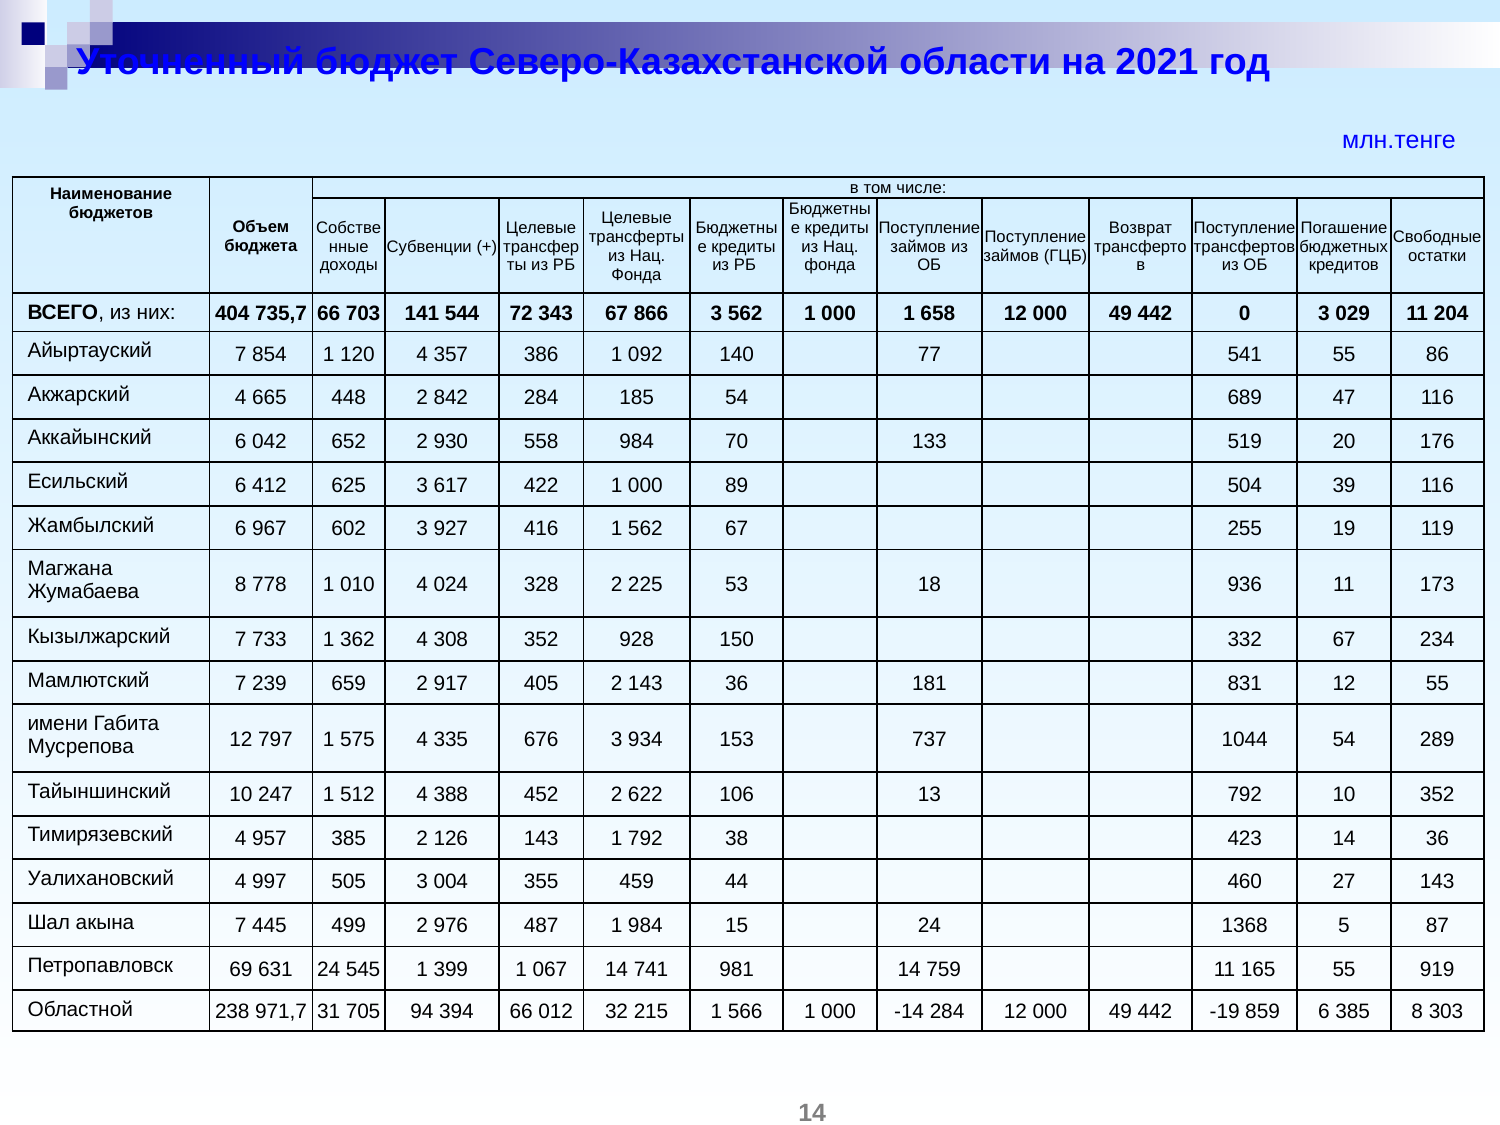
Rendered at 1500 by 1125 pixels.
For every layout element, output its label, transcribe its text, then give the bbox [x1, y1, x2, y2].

table_cell 150 [691, 618, 782, 660]
table_cell [1090, 773, 1191, 815]
table_cell 981 [691, 947, 782, 989]
table_cell Тайыншинский [13, 773, 209, 815]
table_cell 20 [1298, 420, 1390, 461]
table_cell 385 [313, 817, 384, 858]
table_cell [784, 618, 876, 660]
table_cell 452 [500, 773, 583, 815]
table_cell [983, 947, 1088, 989]
table_cell [784, 420, 876, 461]
table_cell 55 [1298, 947, 1390, 989]
text_box млн.тенге [1274, 123, 1500, 154]
table_cell [1090, 860, 1191, 902]
table_cell [878, 463, 981, 505]
table_cell 86 [1392, 332, 1483, 374]
table_cell 44 [691, 860, 782, 902]
table_cell 1 984 [584, 904, 689, 946]
table_cell 505 [313, 860, 384, 902]
table_cell 87 [1392, 904, 1483, 946]
table_cell [983, 376, 1088, 418]
table_cell Бюджетные кредиты из РБ [691, 199, 782, 292]
table_cell Свободные остатки [1392, 199, 1483, 292]
table_cell 67 [691, 507, 782, 549]
table_cell Уалихановский [13, 860, 209, 902]
table_cell 519 [1193, 420, 1296, 461]
table_cell 54 [1298, 705, 1390, 771]
table_cell 487 [500, 904, 583, 946]
table_cell [983, 507, 1088, 549]
table_cell 133 [878, 420, 981, 461]
table_cell 2 842 [386, 376, 498, 418]
table_cell 3 927 [386, 507, 498, 549]
table_cell Возврат трансфертов [1090, 199, 1191, 292]
table_cell 141 544 [386, 294, 498, 331]
table_cell 72 343 [500, 294, 583, 331]
table_cell 1 562 [584, 507, 689, 549]
table_cell [1090, 618, 1191, 660]
table_cell 659 [313, 662, 384, 703]
table_cell 6 967 [210, 507, 312, 549]
table_cell 355 [500, 860, 583, 902]
table_cell 66 703 [313, 294, 384, 331]
table_cell 386 [500, 332, 583, 374]
table_cell 1 092 [584, 332, 689, 374]
table_cell Акжарский [13, 376, 209, 418]
table_cell 1 658 [878, 294, 981, 331]
table_cell 54 [691, 376, 782, 418]
table_cell [983, 463, 1088, 505]
table_cell Бюджетные кредиты из Нац. фонда [784, 199, 876, 292]
table_cell Поступление займов из ОБ [878, 199, 981, 292]
table_cell 116 [1392, 463, 1483, 505]
table_cell Поступление трансфертов из ОБ [1193, 199, 1296, 292]
table_cell 4 357 [386, 332, 498, 374]
table_cell 3 004 [386, 860, 498, 902]
table_cell Целевые трансферты из РБ [500, 199, 583, 292]
table_cell Кызылжарский [13, 618, 209, 660]
table_cell 27 [1298, 860, 1390, 902]
table_cell 185 [584, 376, 689, 418]
table_cell [1090, 550, 1191, 616]
table_cell 24 545 [313, 947, 384, 989]
table_cell ВСЕГО, из них: [13, 294, 209, 331]
table_cell 8 303 [1392, 991, 1483, 1030]
table_cell [878, 817, 981, 858]
table_cell 1 000 [784, 294, 876, 331]
table_cell 1 000 [784, 991, 876, 1030]
table_cell 4 308 [386, 618, 498, 660]
table_cell 602 [313, 507, 384, 549]
table_cell 352 [500, 618, 583, 660]
table_cell [784, 376, 876, 418]
table_cell 1368 [1193, 904, 1296, 946]
table_cell 328 [500, 550, 583, 616]
table_cell [784, 860, 876, 902]
table_cell 36 [691, 662, 782, 703]
table_cell 106 [691, 773, 782, 815]
table_cell 47 [1298, 376, 1390, 418]
table_cell 14 [1298, 817, 1390, 858]
table_cell 66 012 [500, 991, 583, 1030]
table_cell Шал акына [13, 904, 209, 946]
table_cell 69 631 [210, 947, 312, 989]
table_cell [983, 705, 1088, 771]
table_cell 4 957 [210, 817, 312, 858]
table_cell 18 [878, 550, 981, 616]
table_cell Петропавловск [13, 947, 209, 989]
table_cell 173 [1392, 550, 1483, 616]
table_cell [983, 860, 1088, 902]
table_cell 541 [1193, 332, 1296, 374]
table_cell 459 [584, 860, 689, 902]
table_cell 0 [1193, 294, 1296, 331]
table_cell 234 [1392, 618, 1483, 660]
table_cell Мамлютский [13, 662, 209, 703]
table_cell Областной [13, 991, 209, 1030]
table_cell [784, 947, 876, 989]
table_cell [878, 860, 981, 902]
table_cell 6 412 [210, 463, 312, 505]
table_cell 7 445 [210, 904, 312, 946]
table_cell 14 741 [584, 947, 689, 989]
table_cell Айыртауский [13, 332, 209, 374]
table_cell 4 997 [210, 860, 312, 902]
table_cell 119 [1392, 507, 1483, 549]
table_cell [784, 904, 876, 946]
table_cell 15 [691, 904, 782, 946]
table_cell 14 759 [878, 947, 981, 989]
table_cell [784, 817, 876, 858]
table_cell Аккайынский [13, 420, 209, 461]
table_cell 7 854 [210, 332, 312, 374]
table_cell 1 566 [691, 991, 782, 1030]
table_cell 289 [1392, 705, 1483, 771]
table_cell 3 934 [584, 705, 689, 771]
table_cell [983, 550, 1088, 616]
table_cell [1090, 376, 1191, 418]
table_cell 1 000 [584, 463, 689, 505]
table_cell [784, 705, 876, 771]
table_cell 625 [313, 463, 384, 505]
table_cell [983, 332, 1088, 374]
table_cell [878, 618, 981, 660]
table_cell [784, 507, 876, 549]
table_cell 984 [584, 420, 689, 461]
table_cell 53 [691, 550, 782, 616]
table_cell 1 067 [500, 947, 583, 989]
table_cell 3 617 [386, 463, 498, 505]
table_cell [983, 773, 1088, 815]
table_cell 404 735,7 [210, 294, 312, 331]
table_cell 2 930 [386, 420, 498, 461]
table_cell [878, 507, 981, 549]
title Уточненный бюджет Северо-Казахстанской области на 2021 год [56, 62, 1500, 102]
table_cell -14 284 [878, 991, 981, 1030]
table_cell 3 562 [691, 294, 782, 331]
table_cell Тимирязевский [13, 817, 209, 858]
table_cell 1 120 [313, 332, 384, 374]
table_cell 7 733 [210, 618, 312, 660]
table_cell 77 [878, 332, 981, 374]
table_cell [983, 662, 1088, 703]
table_cell 55 [1298, 332, 1390, 374]
table_cell 140 [691, 332, 782, 374]
table_cell [1090, 662, 1191, 703]
table_cell 94 394 [386, 991, 498, 1030]
table_cell 49 442 [1090, 991, 1191, 1030]
table_cell 24 [878, 904, 981, 946]
table_cell 332 [1193, 618, 1296, 660]
table_cell 2 143 [584, 662, 689, 703]
table_cell [1090, 420, 1191, 461]
table_cell 284 [500, 376, 583, 418]
table_cell 255 [1193, 507, 1296, 549]
table_cell Субвенции (+) [386, 199, 498, 292]
table_cell 2 976 [386, 904, 498, 946]
table_cell 4 335 [386, 705, 498, 771]
table_cell [784, 662, 876, 703]
table_cell 70 [691, 420, 782, 461]
table_cell 4 665 [210, 376, 312, 418]
table_cell [1090, 332, 1191, 374]
table_cell 6 042 [210, 420, 312, 461]
table_cell 928 [584, 618, 689, 660]
table_cell 11 204 [1392, 294, 1483, 331]
table_cell 919 [1392, 947, 1483, 989]
table_cell 49 442 [1090, 294, 1191, 331]
table_cell 1 575 [313, 705, 384, 771]
table_cell [983, 904, 1088, 946]
table_cell 2 126 [386, 817, 498, 858]
table_cell [1090, 947, 1191, 989]
table_cell 422 [500, 463, 583, 505]
table_cell Целевые трансферты из Нац. Фонда [584, 199, 689, 292]
table_cell 38 [691, 817, 782, 858]
table_cell 831 [1193, 662, 1296, 703]
table_cell 67 866 [584, 294, 689, 331]
table_cell Есильский [13, 463, 209, 505]
table_cell 504 [1193, 463, 1296, 505]
table_cell [1090, 904, 1191, 946]
table_cell Жамбылский [13, 507, 209, 549]
table_cell 12 [1298, 662, 1390, 703]
table_header в том числе: [313, 178, 1483, 197]
table_cell 405 [500, 662, 583, 703]
table_cell 55 [1392, 662, 1483, 703]
table_cell 1 010 [313, 550, 384, 616]
table_cell 1044 [1193, 705, 1296, 771]
table_cell 116 [1392, 376, 1483, 418]
table_cell 737 [878, 705, 981, 771]
table_cell 8 778 [210, 550, 312, 616]
table_cell 31 705 [313, 991, 384, 1030]
table_cell 238 971,7 [210, 991, 312, 1030]
table_cell 36 [1392, 817, 1483, 858]
table_cell 689 [1193, 376, 1296, 418]
table_cell Собственные доходы [313, 199, 384, 292]
table_cell [784, 463, 876, 505]
table_cell 10 [1298, 773, 1390, 815]
table_cell 676 [500, 705, 583, 771]
table_cell 11 165 [1193, 947, 1296, 989]
table_cell [784, 332, 876, 374]
table_cell [1090, 705, 1191, 771]
table_cell 652 [313, 420, 384, 461]
table_cell [878, 376, 981, 418]
table_cell 2 622 [584, 773, 689, 815]
table_cell 5 [1298, 904, 1390, 946]
table_cell Поступление займов (ГЦБ) [983, 199, 1088, 292]
table_cell [1090, 463, 1191, 505]
table_cell 2 917 [386, 662, 498, 703]
table_cell 936 [1193, 550, 1296, 616]
table_cell 19 [1298, 507, 1390, 549]
table_cell -19 859 [1193, 991, 1296, 1030]
table_cell 143 [500, 817, 583, 858]
table_header Наименование бюджетов [13, 178, 209, 292]
table_cell 176 [1392, 420, 1483, 461]
table_cell 12 000 [983, 294, 1088, 331]
table_header Объем бюджета [210, 178, 312, 292]
table_cell 792 [1193, 773, 1296, 815]
text_box 14 [662, 1097, 963, 1125]
table_cell 153 [691, 705, 782, 771]
table_cell 181 [878, 662, 981, 703]
table_cell [784, 773, 876, 815]
table_cell 12 000 [983, 991, 1088, 1030]
table_cell 499 [313, 904, 384, 946]
table_cell 352 [1392, 773, 1483, 815]
table_cell 143 [1392, 860, 1483, 902]
table_cell 67 [1298, 618, 1390, 660]
table_cell 3 029 [1298, 294, 1390, 331]
table_cell имени Габита Мусрепова [13, 705, 209, 771]
table_cell [983, 618, 1088, 660]
table_cell Магжана Жумабаева [13, 550, 209, 616]
table_cell 7 239 [210, 662, 312, 703]
table_cell 1 399 [386, 947, 498, 989]
table_cell 12 797 [210, 705, 312, 771]
table_cell [784, 550, 876, 616]
table_cell Погашение бюджетных кредитов [1298, 199, 1390, 292]
table_cell 11 [1298, 550, 1390, 616]
table_cell 423 [1193, 817, 1296, 858]
table_cell 558 [500, 420, 583, 461]
table_cell [983, 420, 1088, 461]
table_cell 1 362 [313, 618, 384, 660]
table_cell 10 247 [210, 773, 312, 815]
table_cell 448 [313, 376, 384, 418]
table_cell 32 215 [584, 991, 689, 1030]
table_cell 460 [1193, 860, 1296, 902]
table_cell 1 792 [584, 817, 689, 858]
table_cell 89 [691, 463, 782, 505]
table_cell [1090, 817, 1191, 858]
table_cell 13 [878, 773, 981, 815]
table_cell 416 [500, 507, 583, 549]
table_cell 1 512 [313, 773, 384, 815]
table_cell 4 388 [386, 773, 498, 815]
table_cell [983, 817, 1088, 858]
table_cell 2 225 [584, 550, 689, 616]
table_cell 4 024 [386, 550, 498, 616]
table_cell [1090, 507, 1191, 549]
table_cell 6 385 [1298, 991, 1390, 1030]
table_cell 39 [1298, 463, 1390, 505]
